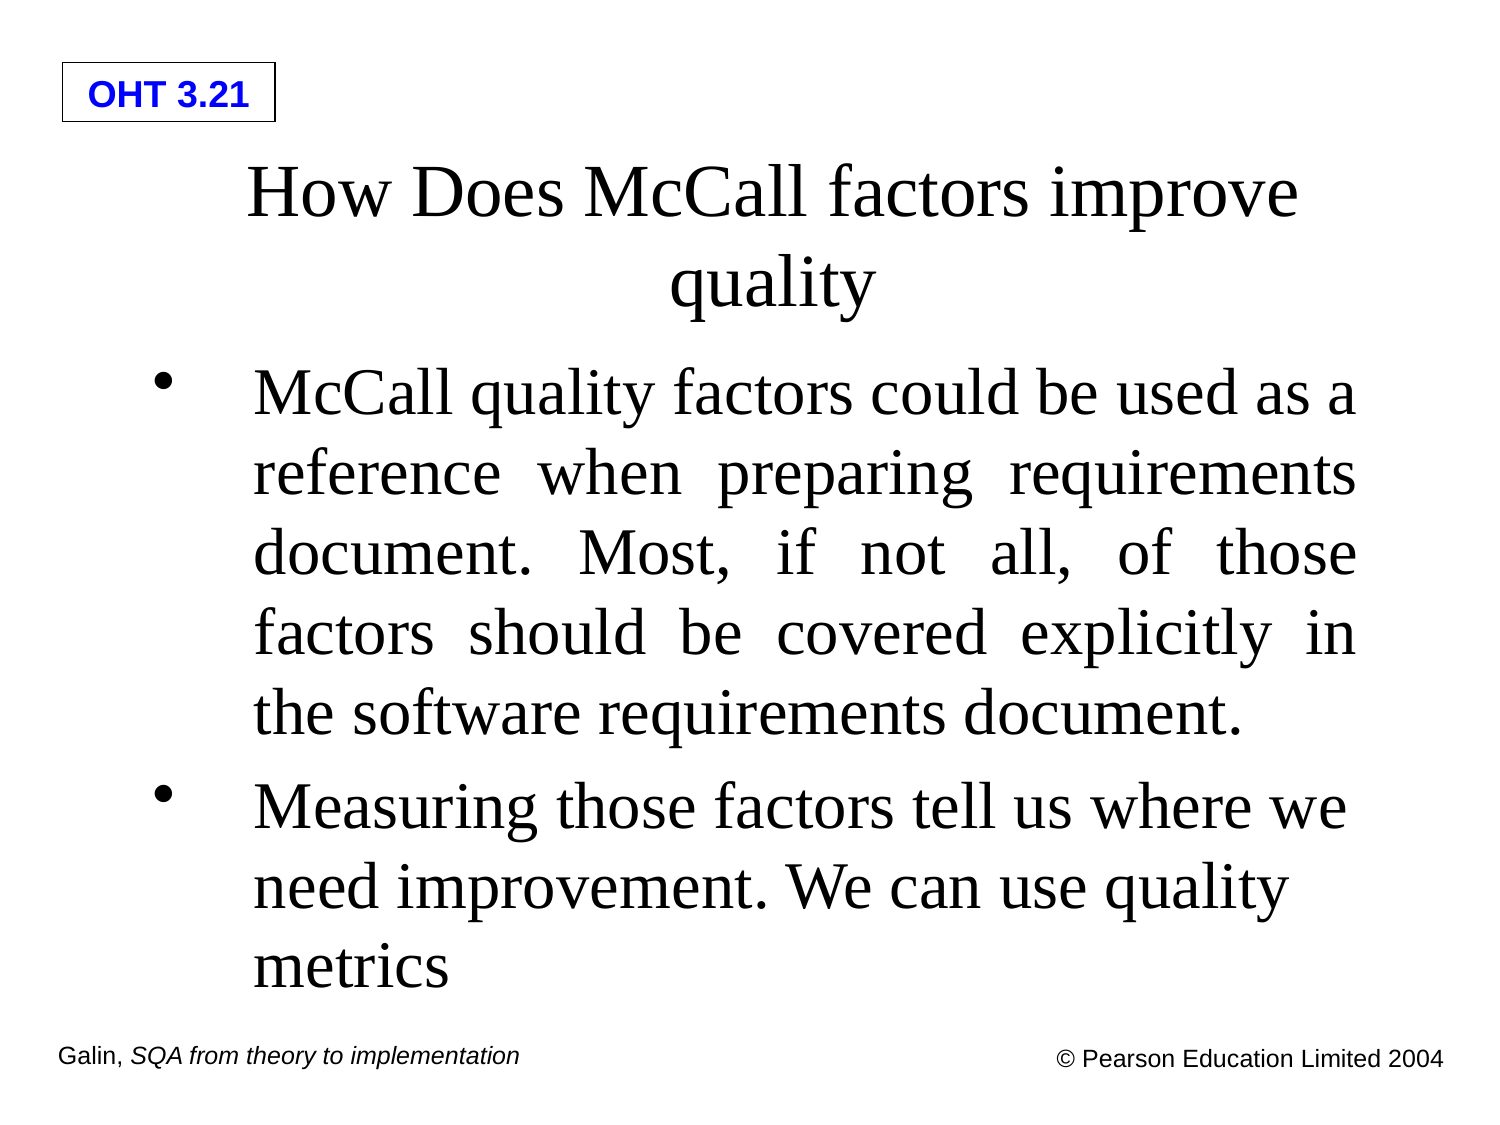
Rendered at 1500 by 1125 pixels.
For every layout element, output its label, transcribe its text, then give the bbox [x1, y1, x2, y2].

list McCall quality factors could be used as a reference when preparing requirements document. Most, if not all, of those factors should be covered explicitly in the software requirements document. Measuring those factors tell us where we need improvement. We can use quality metrics [137, 287, 1376, 1024]
title How Does McCall factors improve quality [135, 136, 1411, 325]
